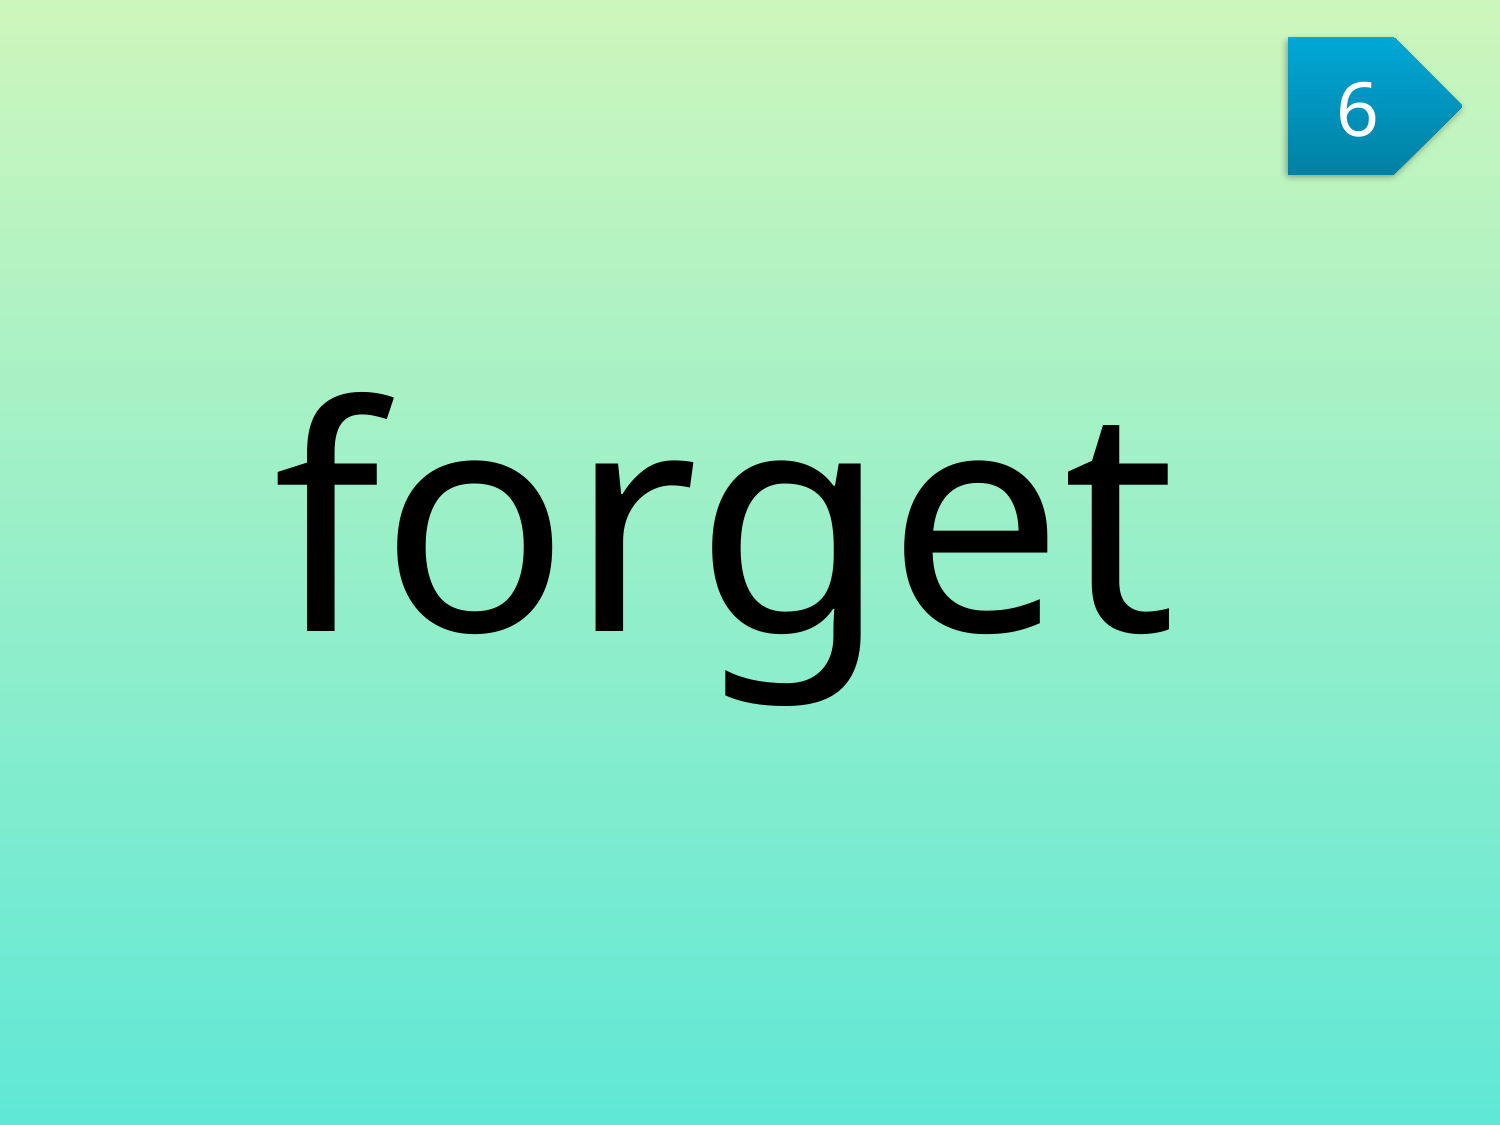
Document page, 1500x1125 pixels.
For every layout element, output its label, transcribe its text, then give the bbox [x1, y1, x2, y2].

title forget [50, 412, 1400, 600]
text_box 6 [1287, 37, 1463, 175]
